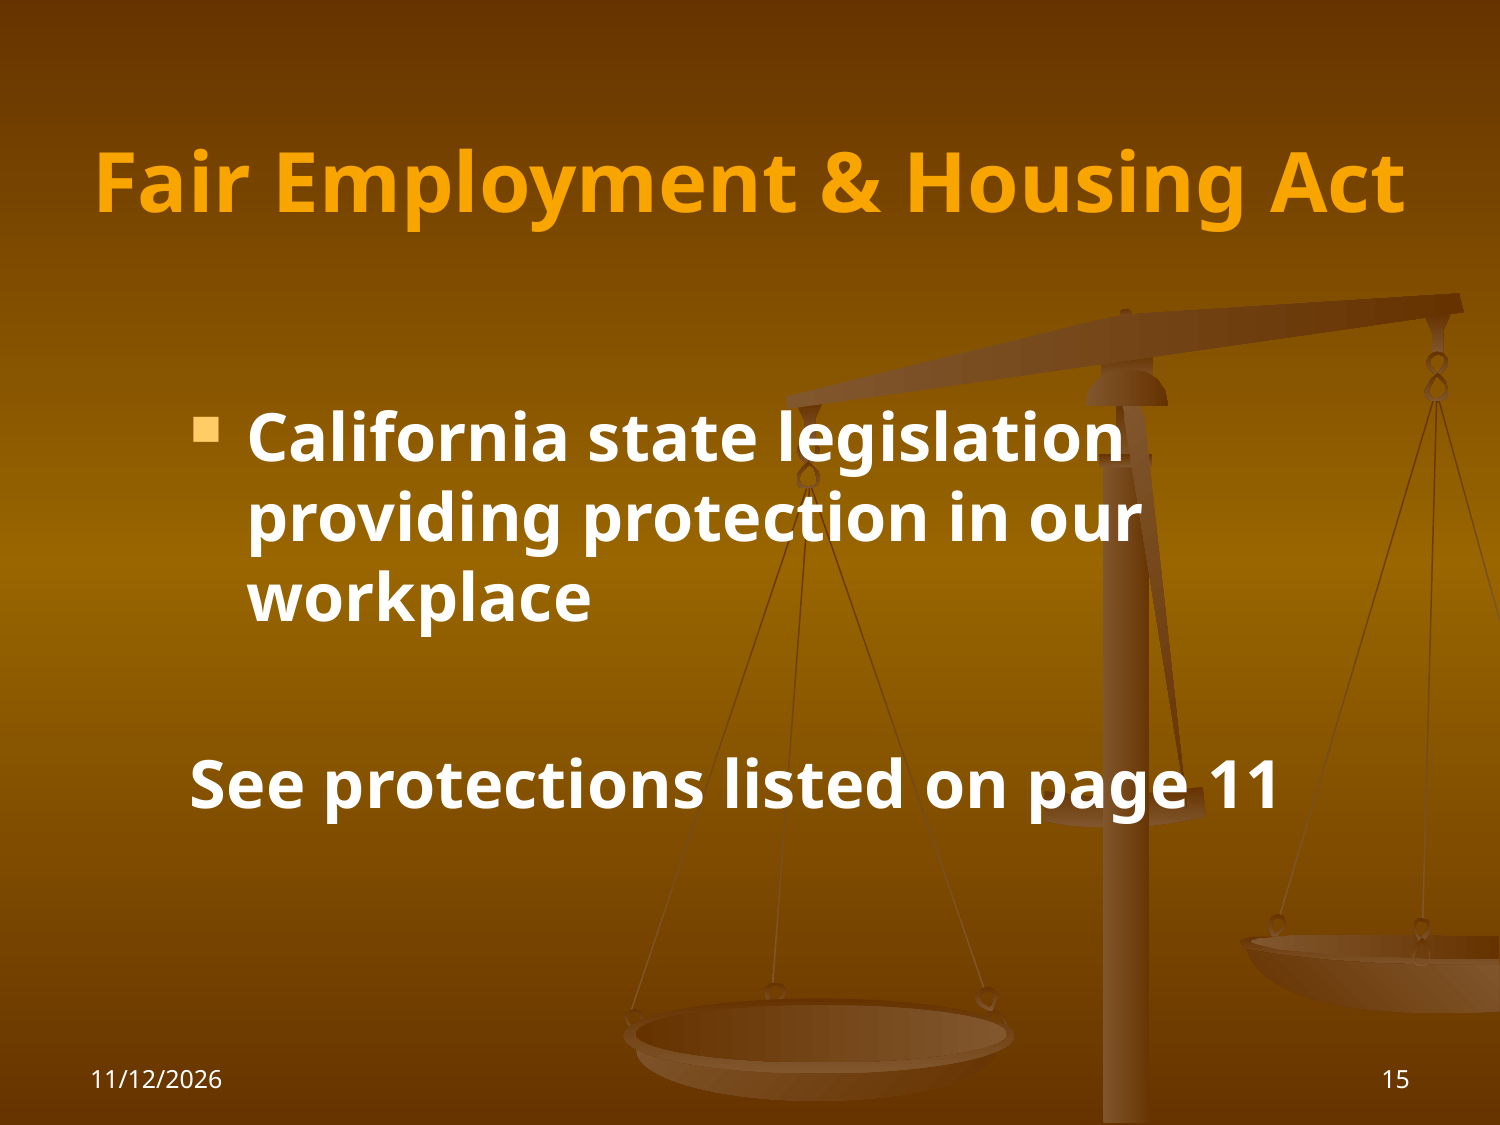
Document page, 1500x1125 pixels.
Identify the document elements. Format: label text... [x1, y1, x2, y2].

list California state legislation providing protection in our workplace See protections listed on page 11 [174, 387, 1376, 888]
slide_number 15 [1074, 1029, 1426, 1106]
title Fair Employment & Housing Act [74, 99, 1426, 259]
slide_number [74, 1029, 426, 1106]
